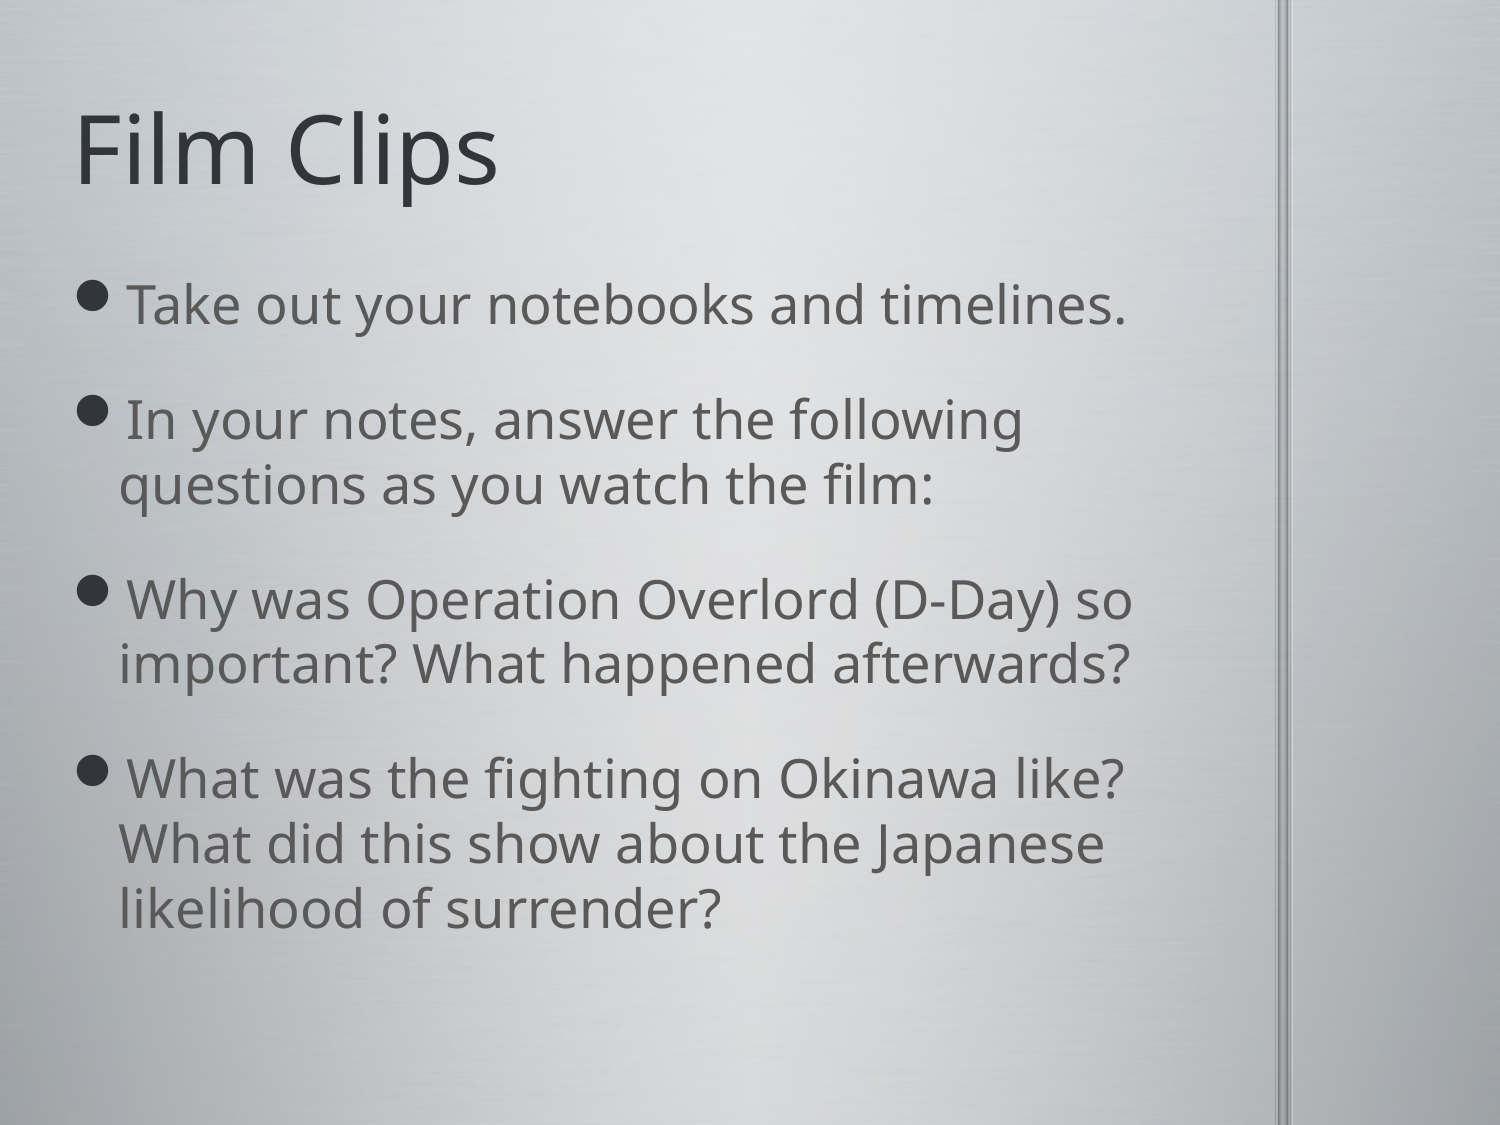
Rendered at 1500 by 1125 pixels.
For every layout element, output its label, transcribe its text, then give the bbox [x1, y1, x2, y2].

title Film Clips [57, 86, 1220, 207]
picture [0, 0, 1500, 1125]
list Take out your notebooks and timelines. In your notes, answer the following questions as you watch the film: Why was Operation Overlord (D-Day) so important? What happened afterwards? What was the fighting on Okinawa like? What did this show about the Japanese likelihood of surrender? [57, 262, 1220, 1005]
